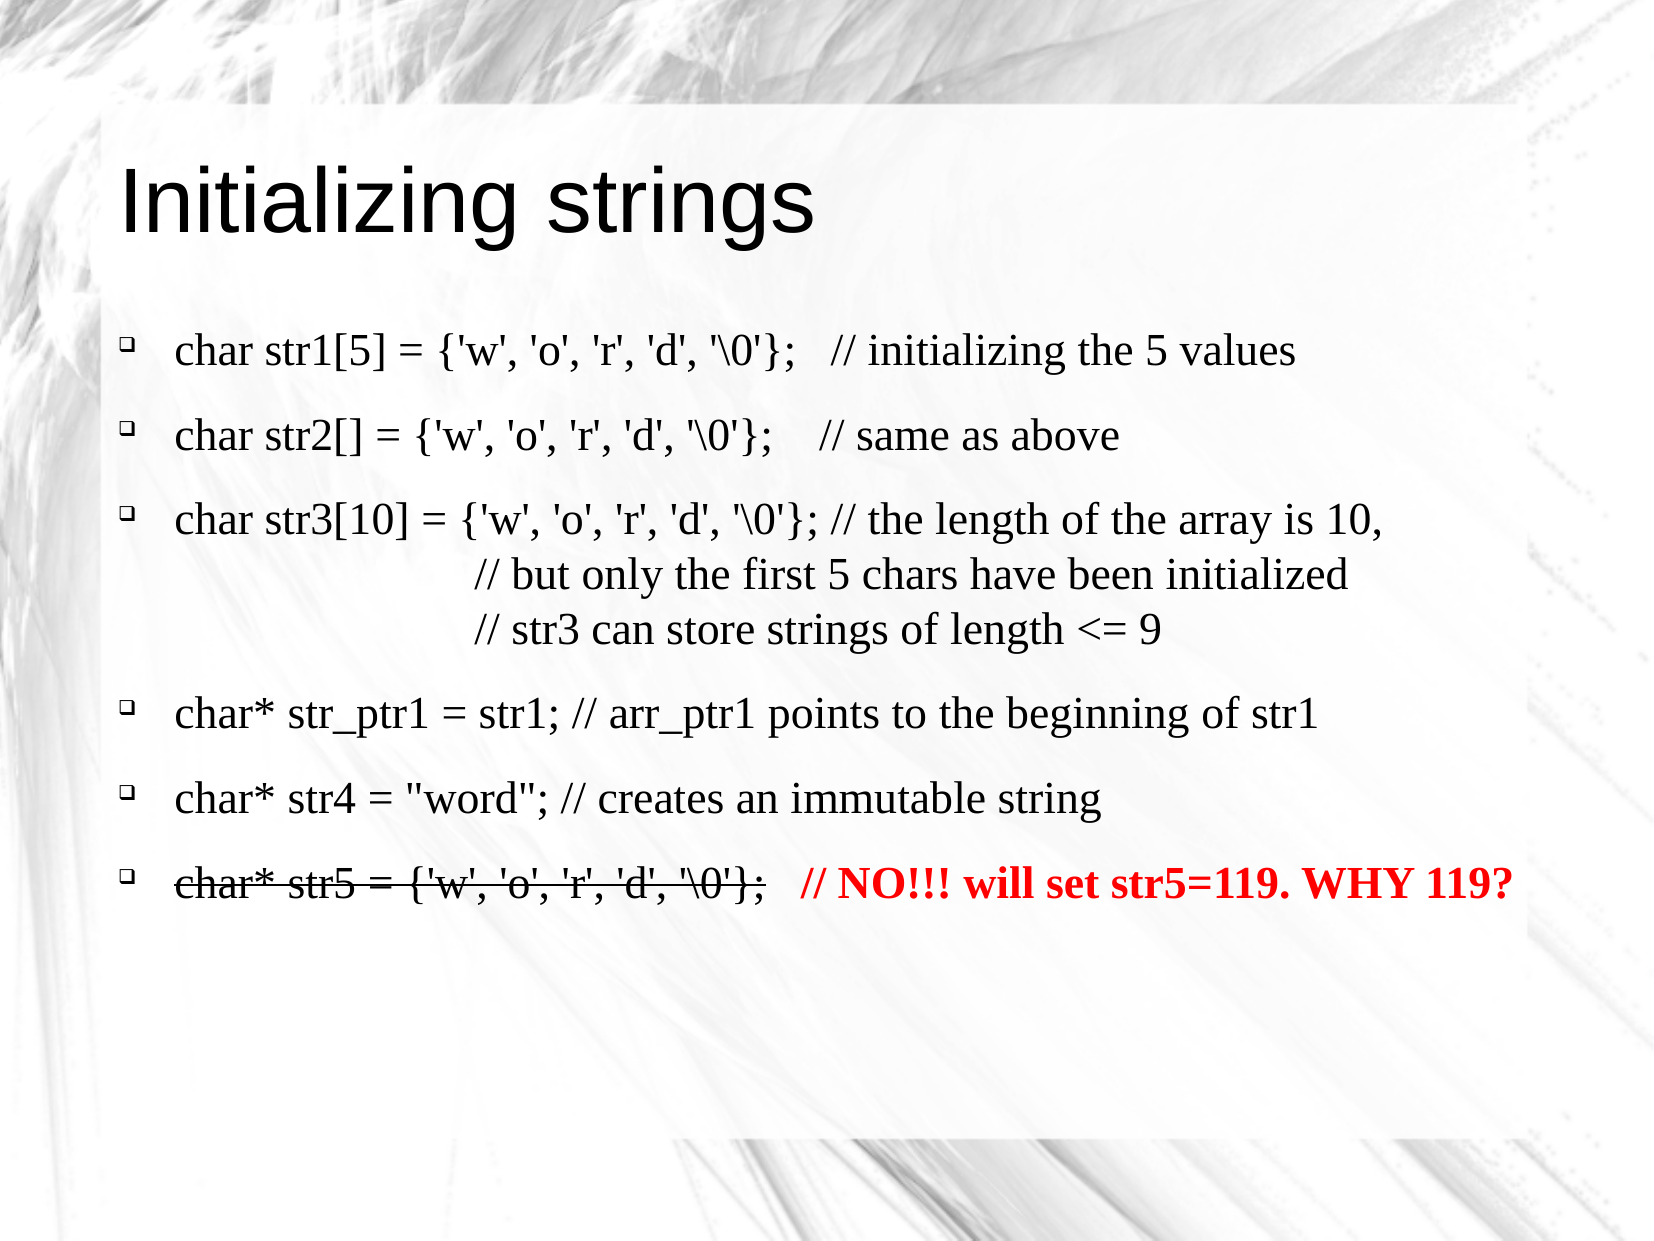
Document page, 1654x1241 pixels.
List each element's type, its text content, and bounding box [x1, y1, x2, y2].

list char str1[5] = {'w', 'o', 'r', 'd', '\0'}; // initializing the 5 values char str2[] = {'w', 'o', 'r', 'd', '\0'}; // same as above char str3[10] = {'w', 'o', 'r', 'd', '\0'}; // the length of the array is 10, // but only the first 5 chars have been initialized // str3 can store strings of length <= 9 char* str_ptr1 = str1; // arr_ptr1 points to the beginning of str1 char* str4 = "word"; // creates an immutable string char* str5 = {'w', 'o', 'r', 'd', '\0'}; // NO!!! will set str5=119. WHY 119? [118, 319, 1571, 1109]
title Initializing strings [118, 93, 1506, 299]
picture [0, 0, 1654, 1241]
